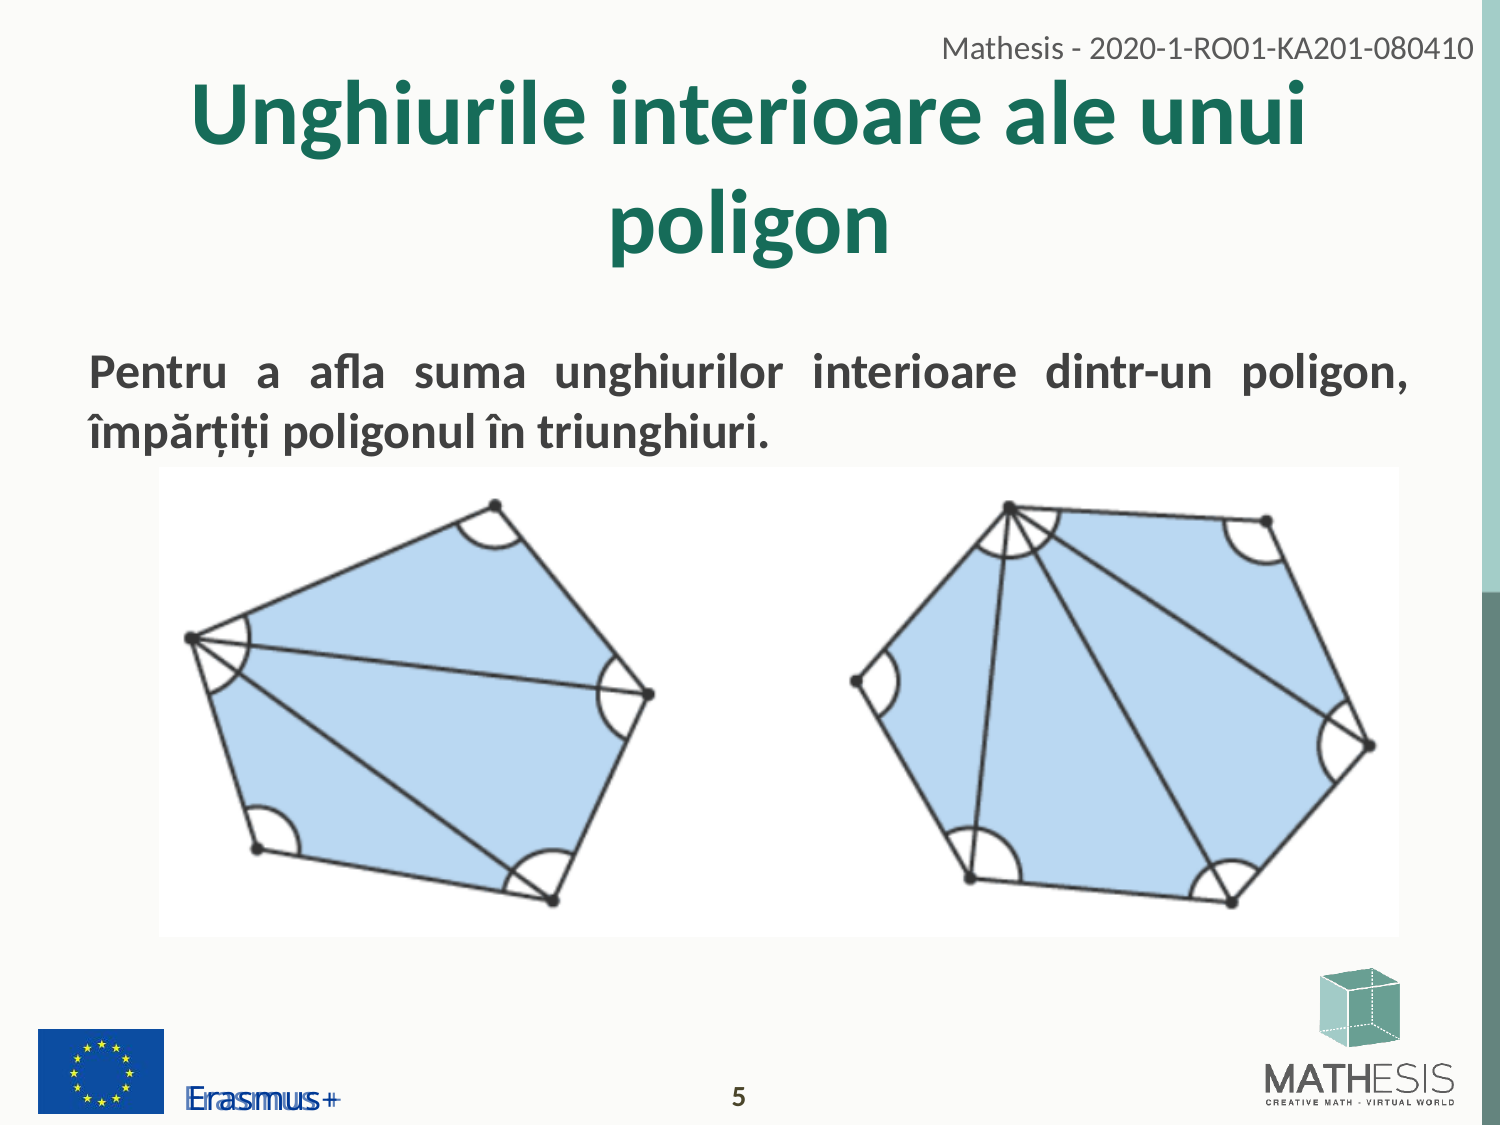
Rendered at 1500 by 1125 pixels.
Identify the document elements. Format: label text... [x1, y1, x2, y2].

picture [159, 467, 1399, 937]
title Unghiurile interioare ale unui poligon [75, 45, 1425, 233]
list Pentru a afla suma unghiurilor interioare dintr-un poligon, împărțiți poligonul în triunghiuri. [75, 331, 1426, 1074]
picture [38, 1029, 164, 1114]
